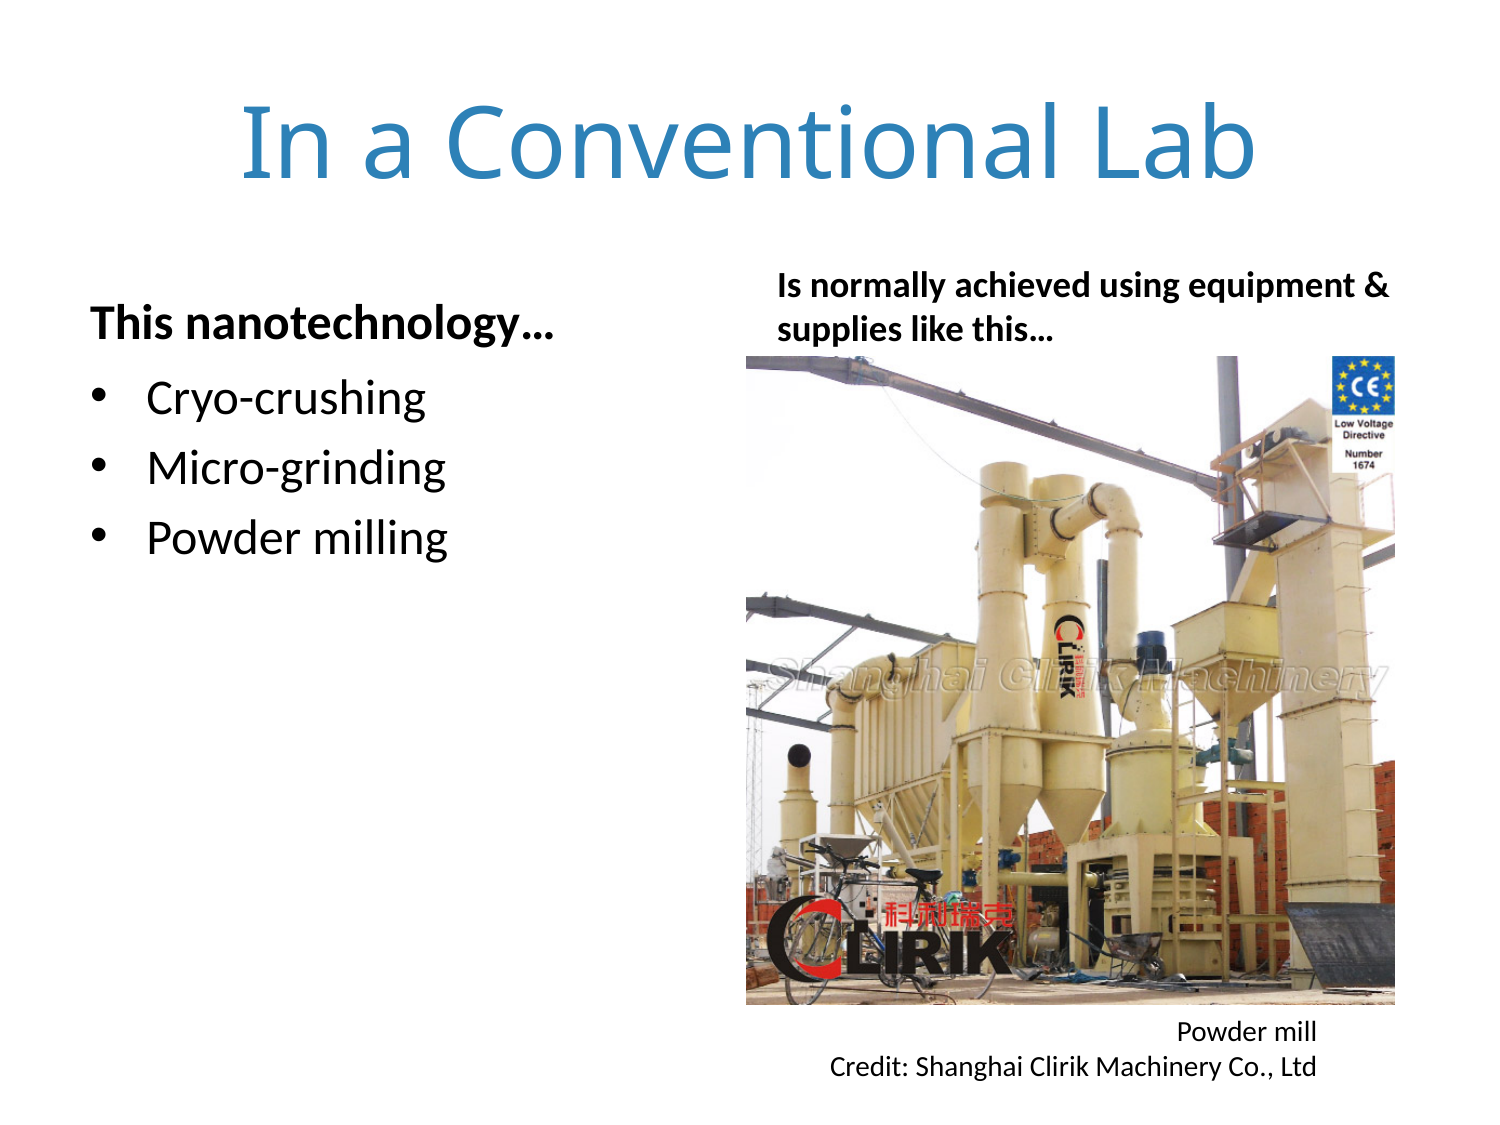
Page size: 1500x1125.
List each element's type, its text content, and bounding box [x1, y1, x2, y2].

text_box Powder mill Credit: Shanghai Clirik Machinery Co., Ltd [814, 1013, 1333, 1090]
picture [745, 356, 1395, 1006]
list Is normally achieved using equipment & supplies like this… [761, 251, 1425, 357]
list Cryo-crushing Micro-grinding Powder milling [75, 356, 738, 1005]
list This nanotechnology… [75, 251, 738, 356]
title In a Conventional Lab [75, 45, 1425, 233]
